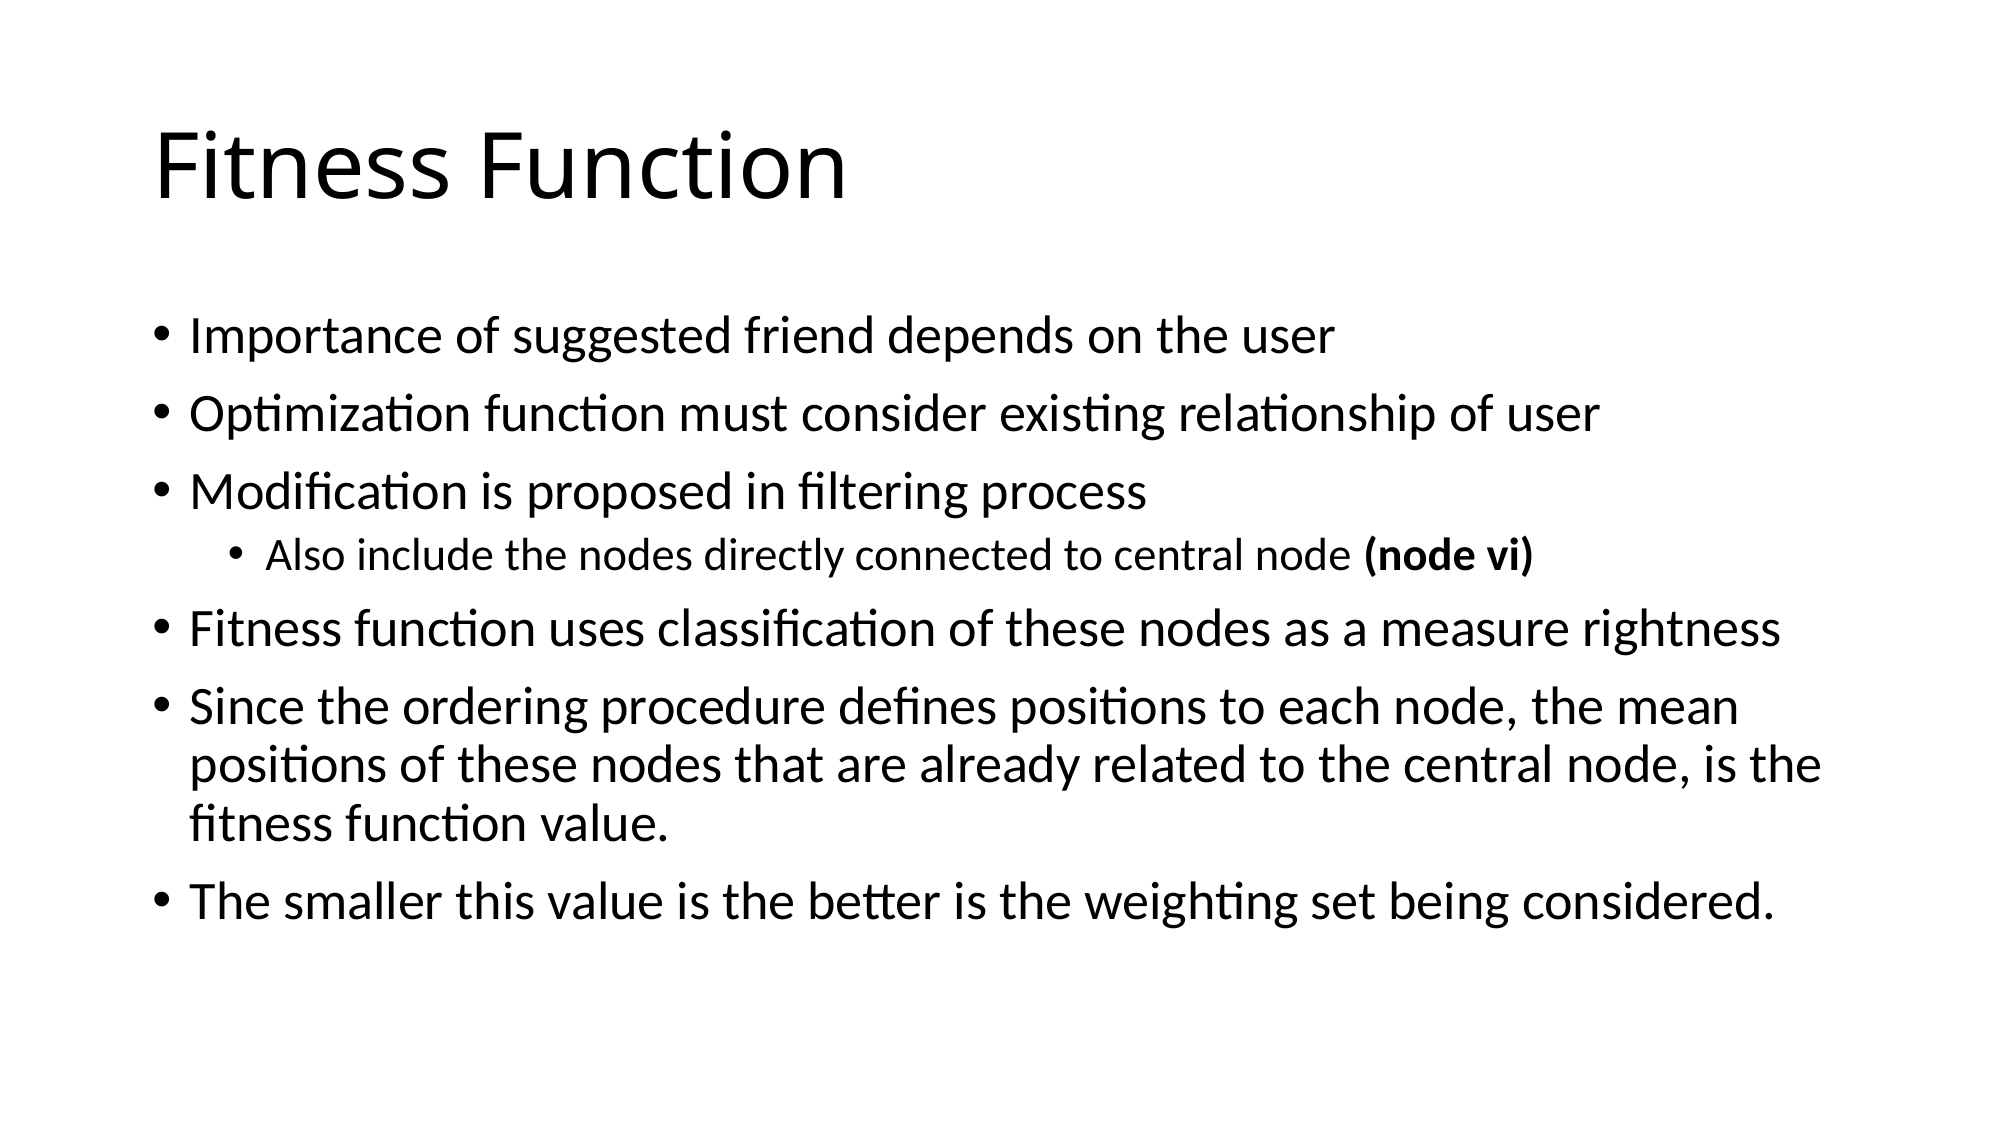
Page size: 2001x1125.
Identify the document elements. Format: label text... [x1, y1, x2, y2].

list Importance of suggested friend depends on the user Optimization function must consider existing relationship of user Modification is proposed in filtering process Also include the nodes directly connected to central node (node vi) Fitness function uses classification of these nodes as a measure rightness Since the ordering procedure defines positions to each node, the mean positions of these nodes that are already related to the central node, is the fitness function value. The smaller this value is the better is the weighting set being considered. [137, 299, 1863, 1014]
title Fitness Function [137, 59, 1863, 278]
